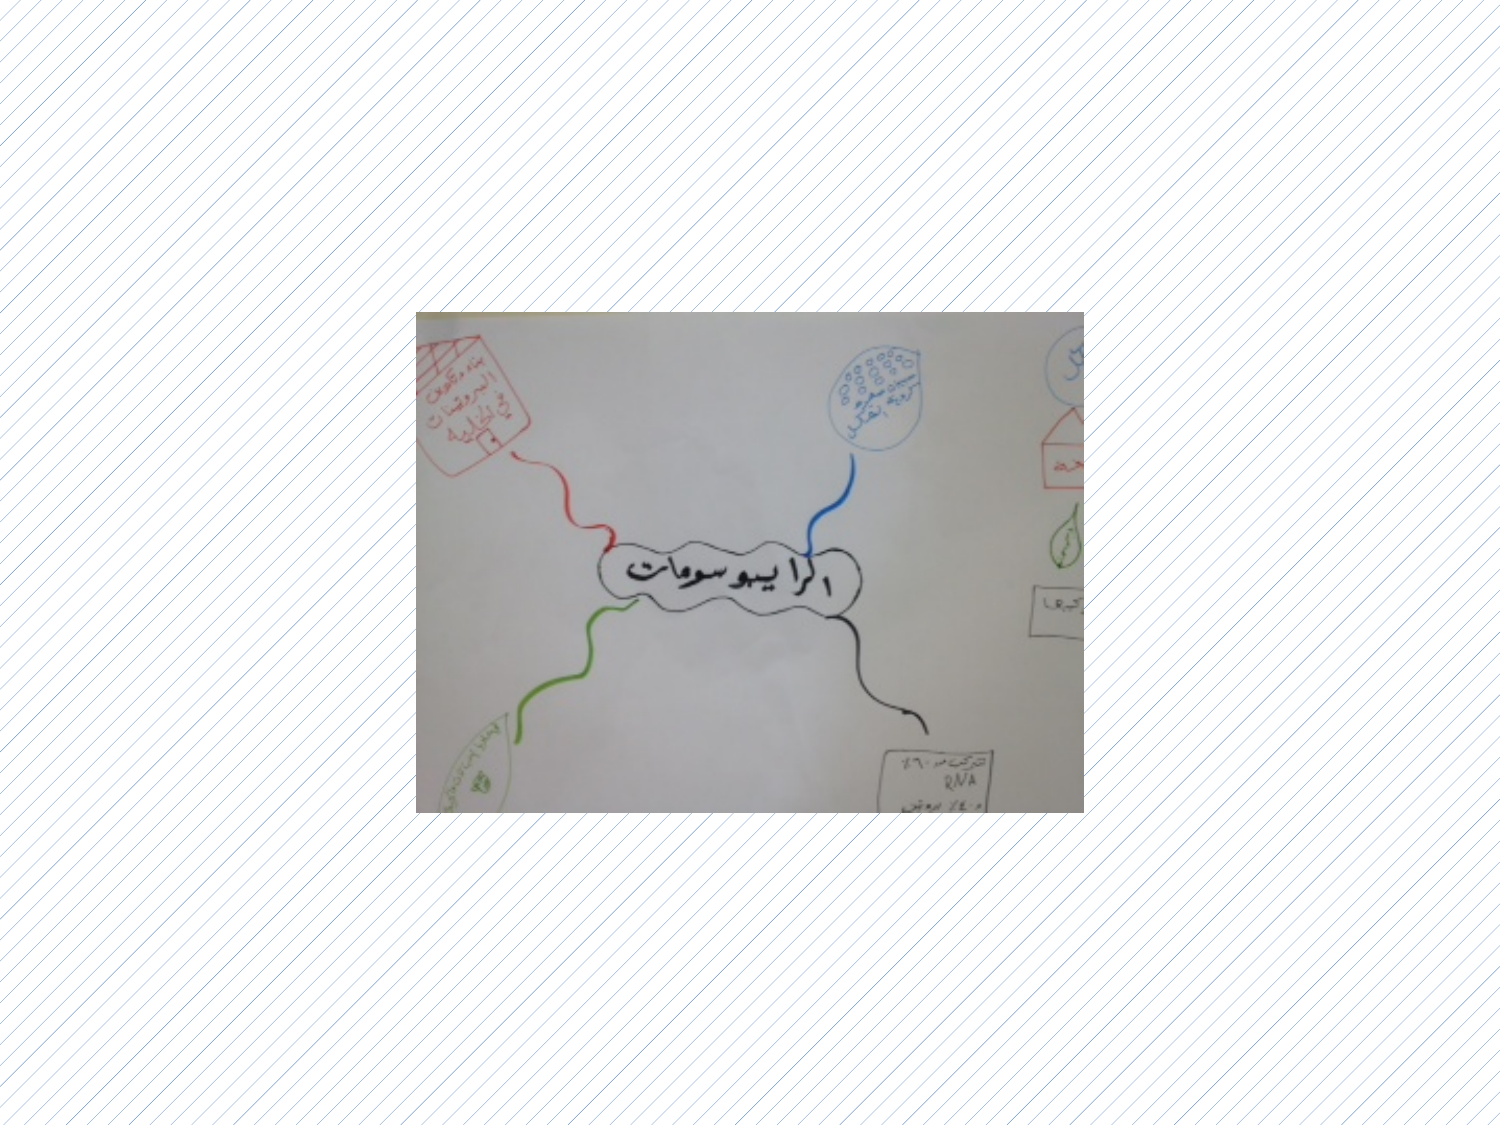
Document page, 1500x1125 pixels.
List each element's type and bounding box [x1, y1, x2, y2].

picture [416, 312, 1084, 813]
